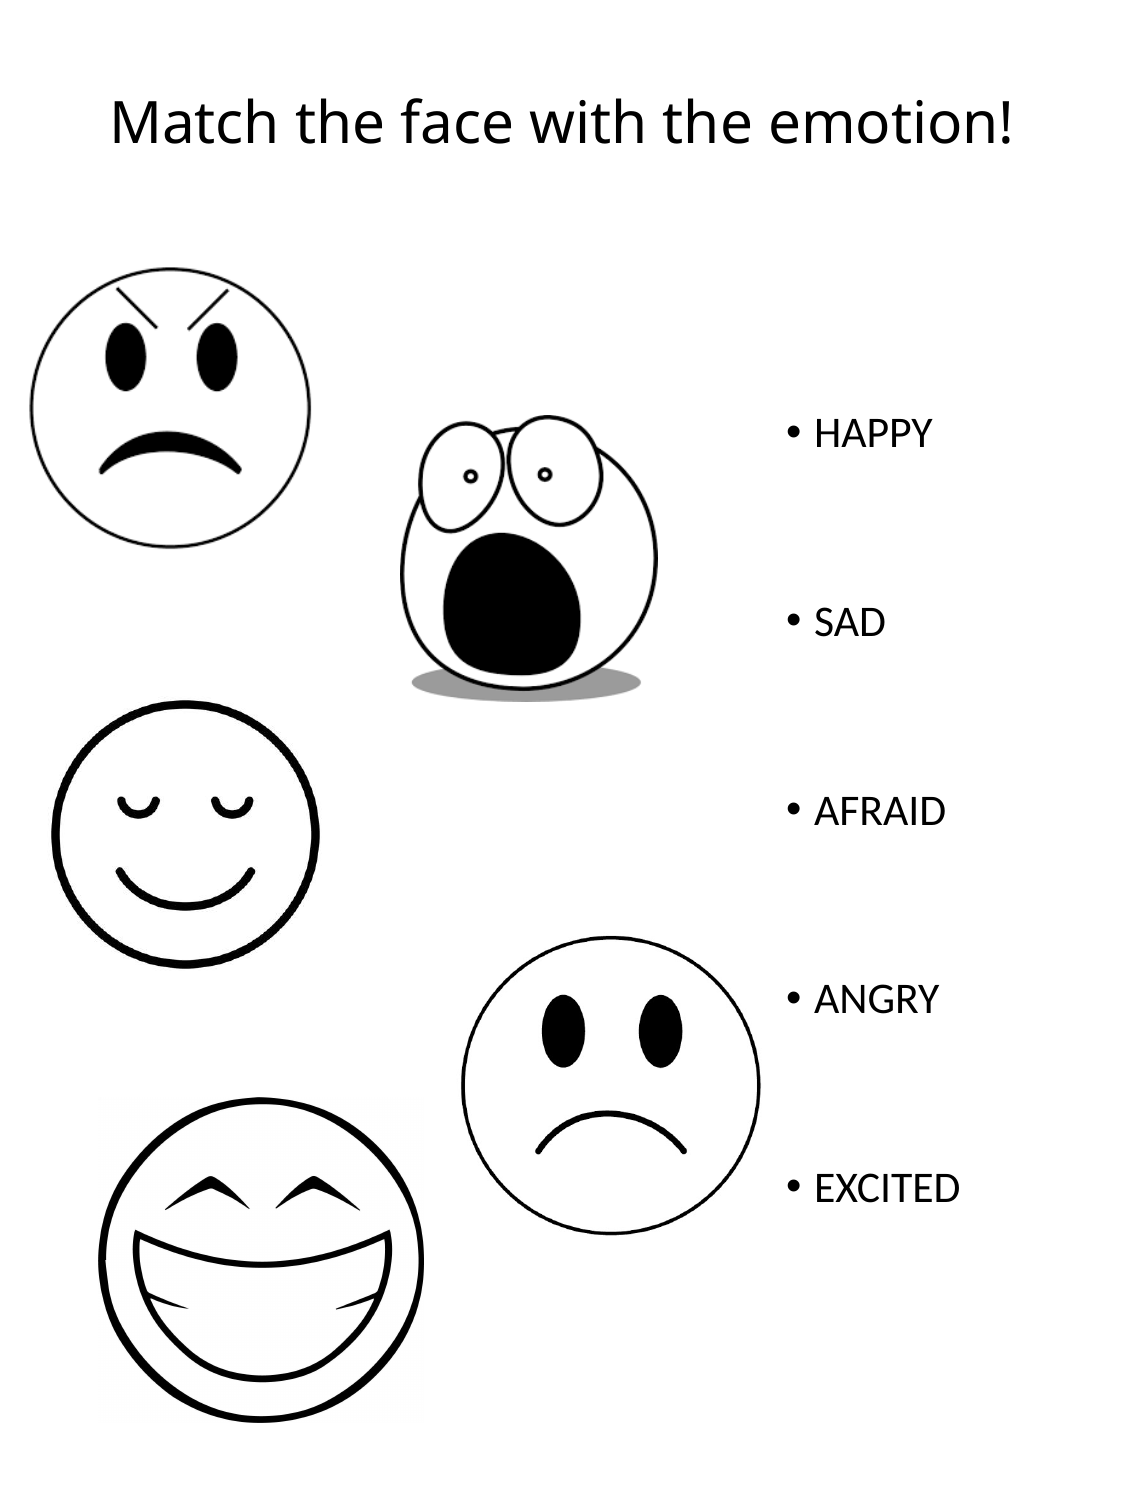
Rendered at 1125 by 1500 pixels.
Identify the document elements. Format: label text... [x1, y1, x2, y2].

picture [6, 655, 364, 1013]
title Match the face with the emotion! [77, 79, 1048, 169]
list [98, 1097, 424, 1423]
picture [400, 415, 658, 702]
picture [446, 921, 772, 1247]
picture [15, 254, 322, 560]
list HAPPY SAD AFRAID ANGRY EXCITED [771, 402, 1048, 1352]
